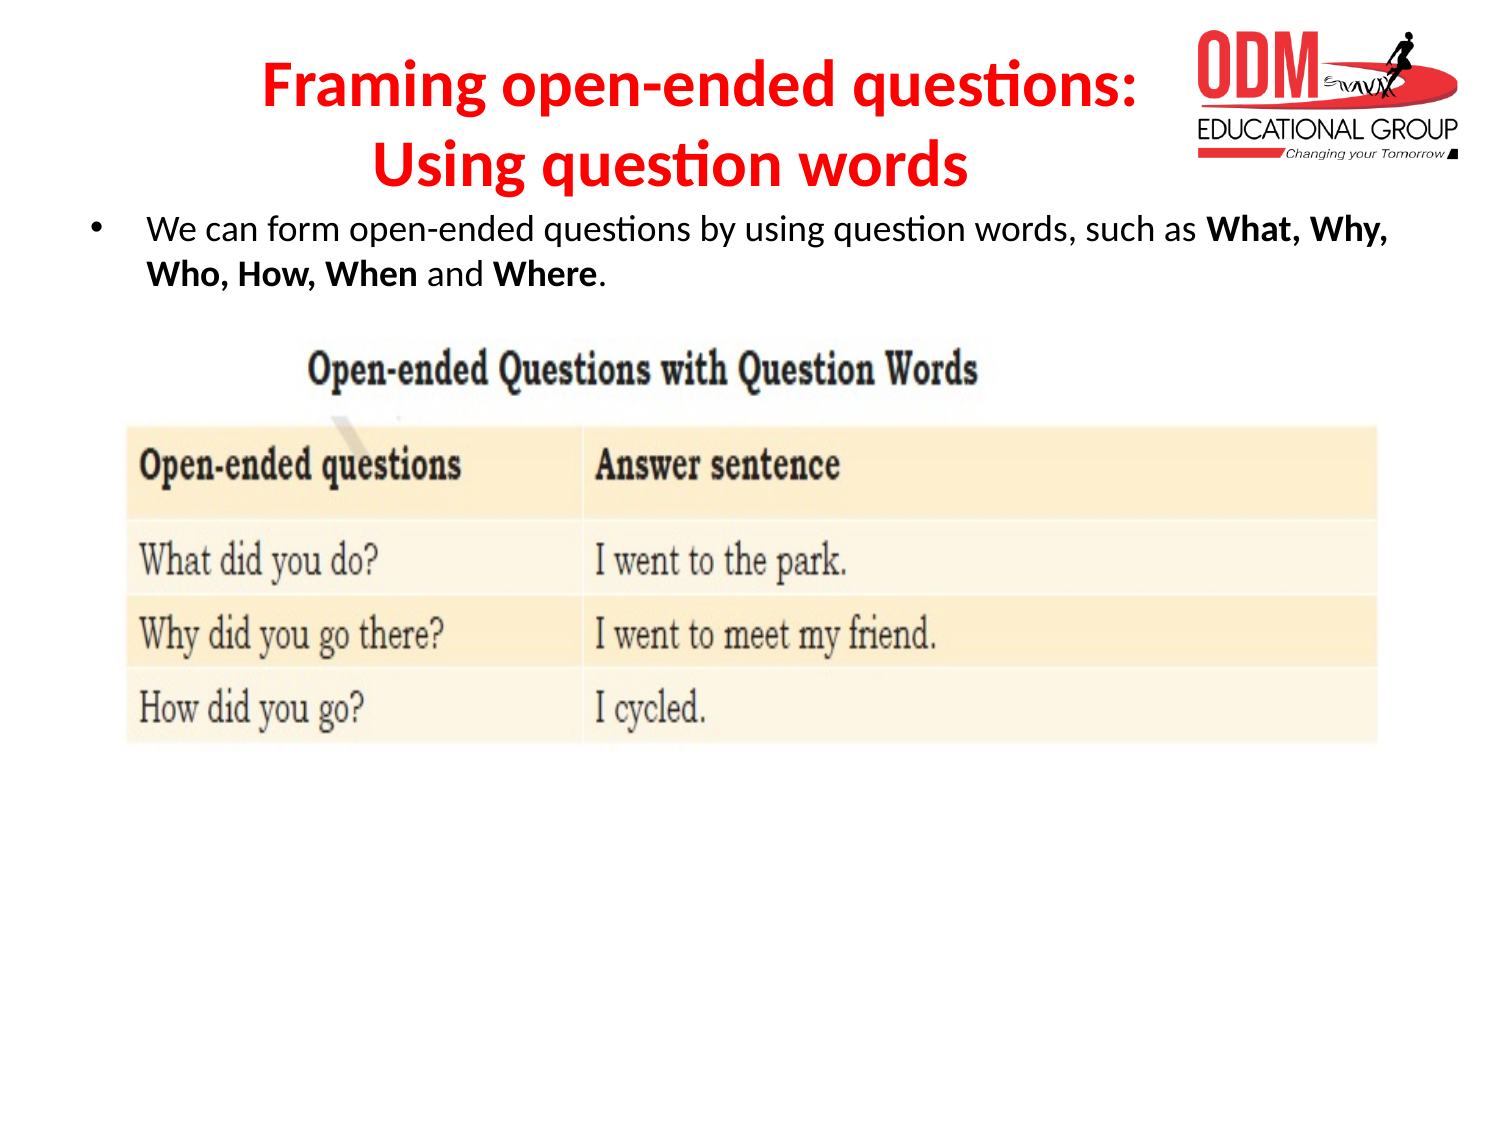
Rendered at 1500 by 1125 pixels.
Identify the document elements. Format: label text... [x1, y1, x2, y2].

title Framing open-ended questions: Using question words [0, 26, 1347, 214]
list We can form open-ended questions by using question words, such as What, Why, Who, How, When and Where. [75, 196, 1425, 1005]
picture [121, 337, 1379, 752]
picture [1198, 30, 1458, 160]
